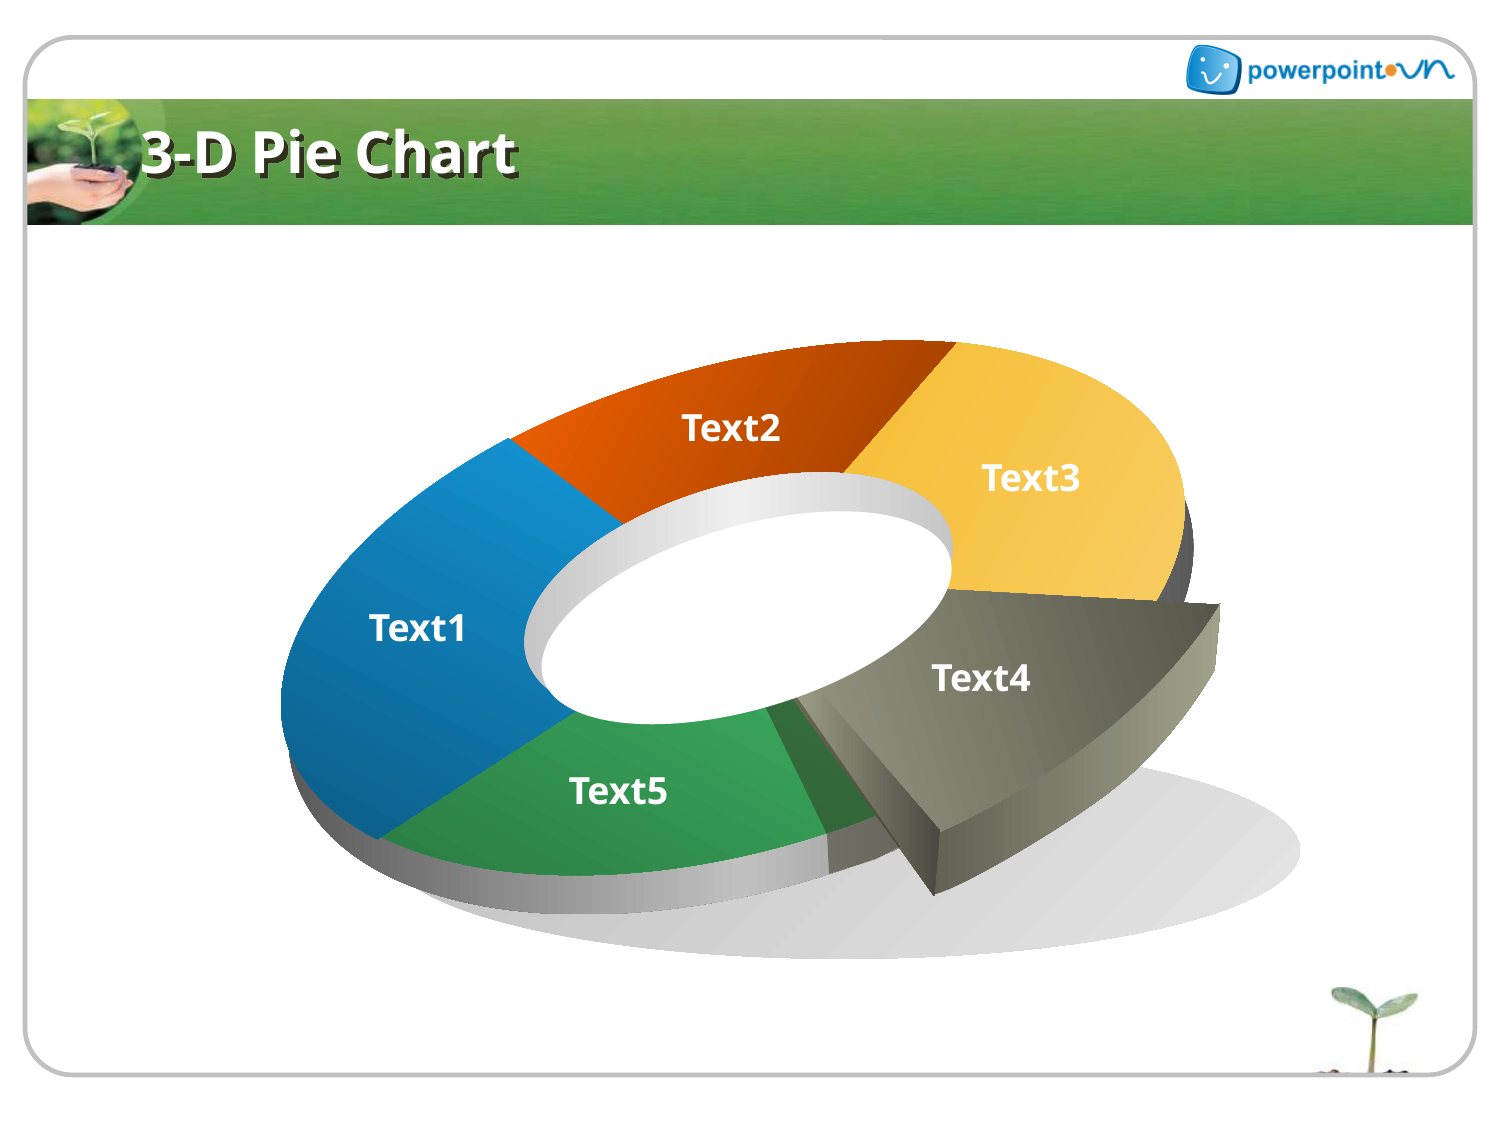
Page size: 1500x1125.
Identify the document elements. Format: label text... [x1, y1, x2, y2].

title 3-D Pie Chart [125, 99, 1475, 200]
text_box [261, 349, 1300, 959]
picture [1183, 43, 1466, 96]
picture [28, 99, 1472, 225]
picture [1312, 987, 1425, 1072]
